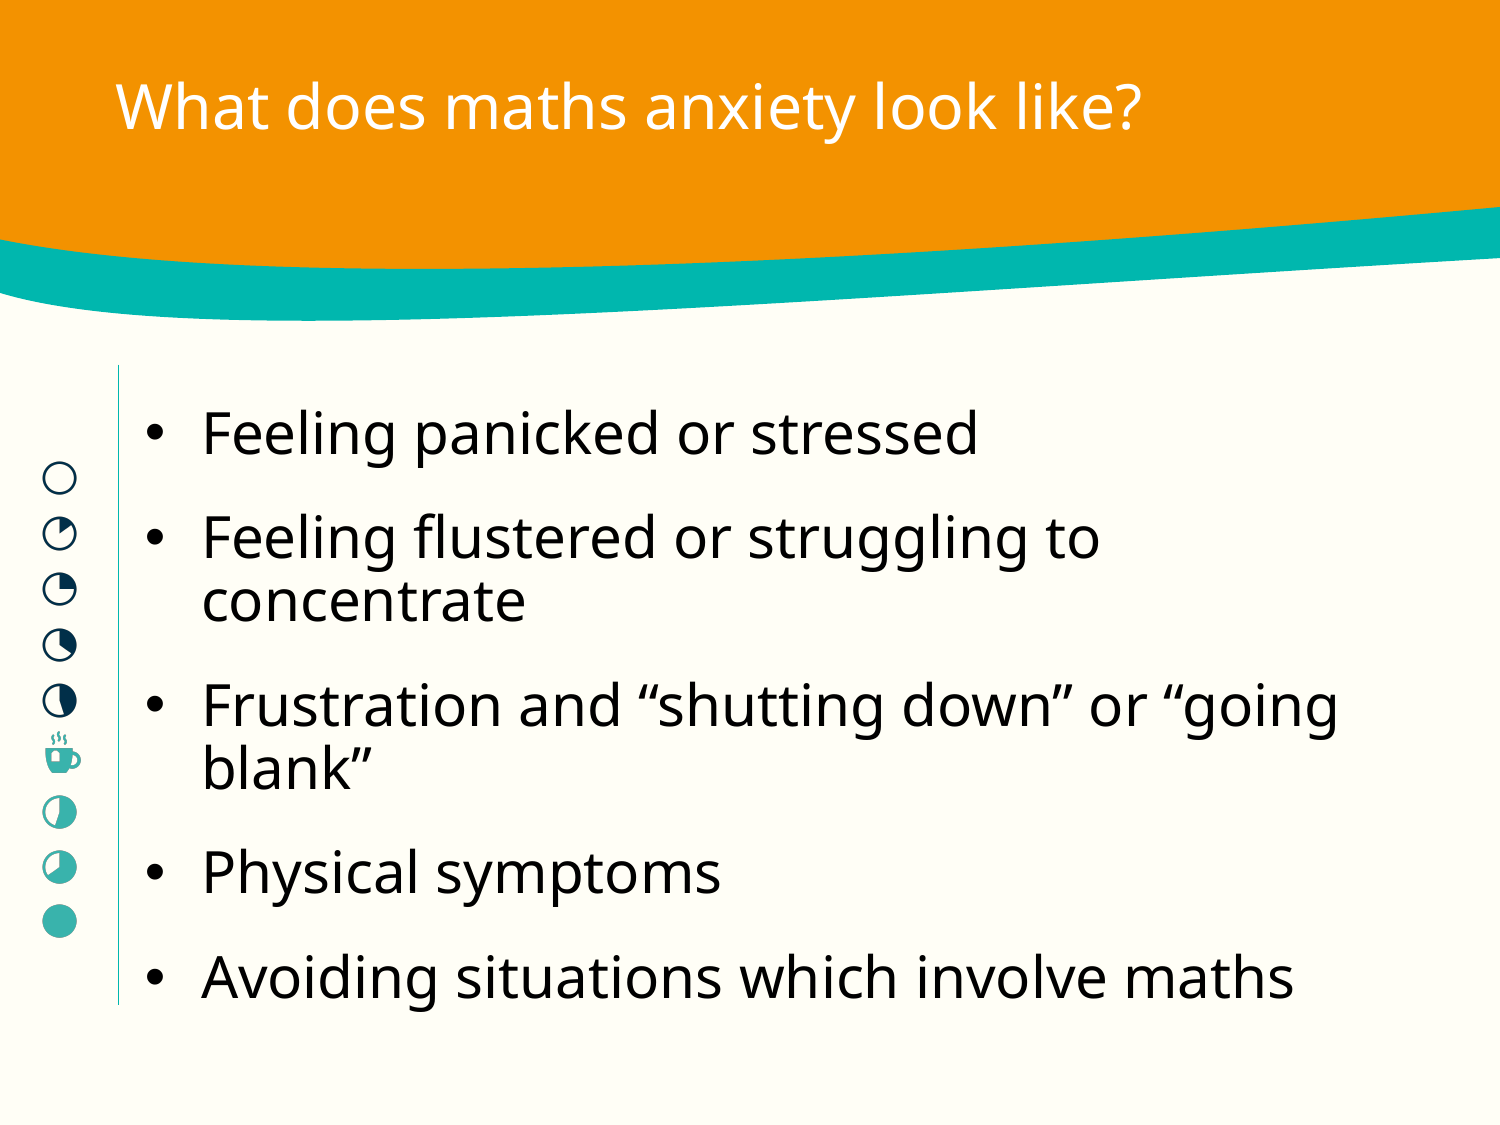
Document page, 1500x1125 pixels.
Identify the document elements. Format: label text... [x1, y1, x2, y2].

picture [38, 624, 81, 666]
picture [36, 725, 90, 779]
picture [38, 512, 81, 555]
picture [38, 679, 81, 722]
picture [38, 568, 81, 610]
picture [38, 791, 81, 833]
list Feeling panicked or stressed Feeling flustered or struggling to concentrate Frustration and “shutting down” or “going blank” Physical symptoms Avoiding situations which involve maths [129, 396, 1411, 1045]
picture [38, 846, 81, 888]
picture [38, 457, 81, 499]
list What does maths anxiety look like? [100, 67, 1411, 258]
picture [38, 900, 81, 942]
